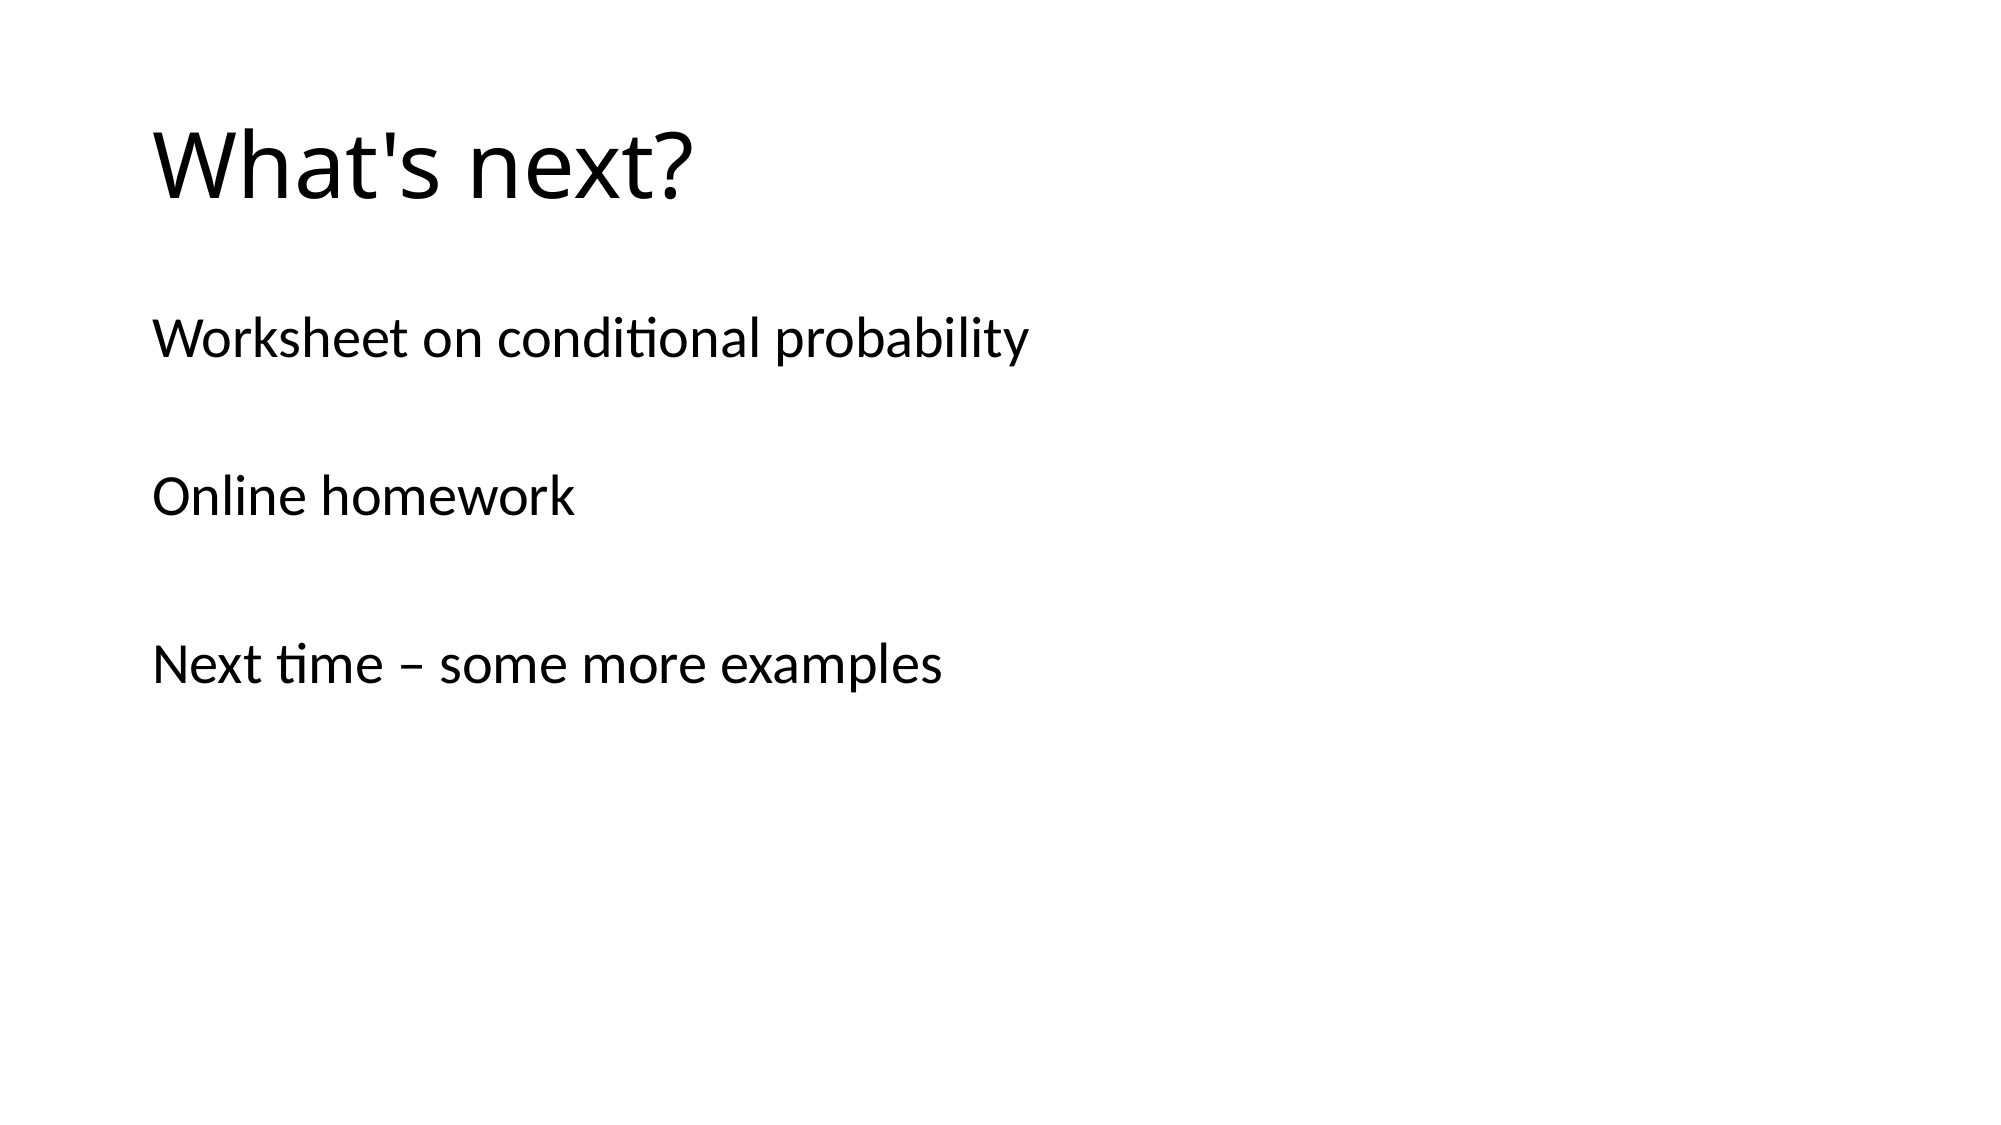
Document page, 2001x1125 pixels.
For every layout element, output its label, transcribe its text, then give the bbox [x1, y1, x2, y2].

title What's next? [137, 59, 1863, 278]
list Worksheet on conditional probability Online homework Next time – some more examples [137, 299, 1863, 1014]
